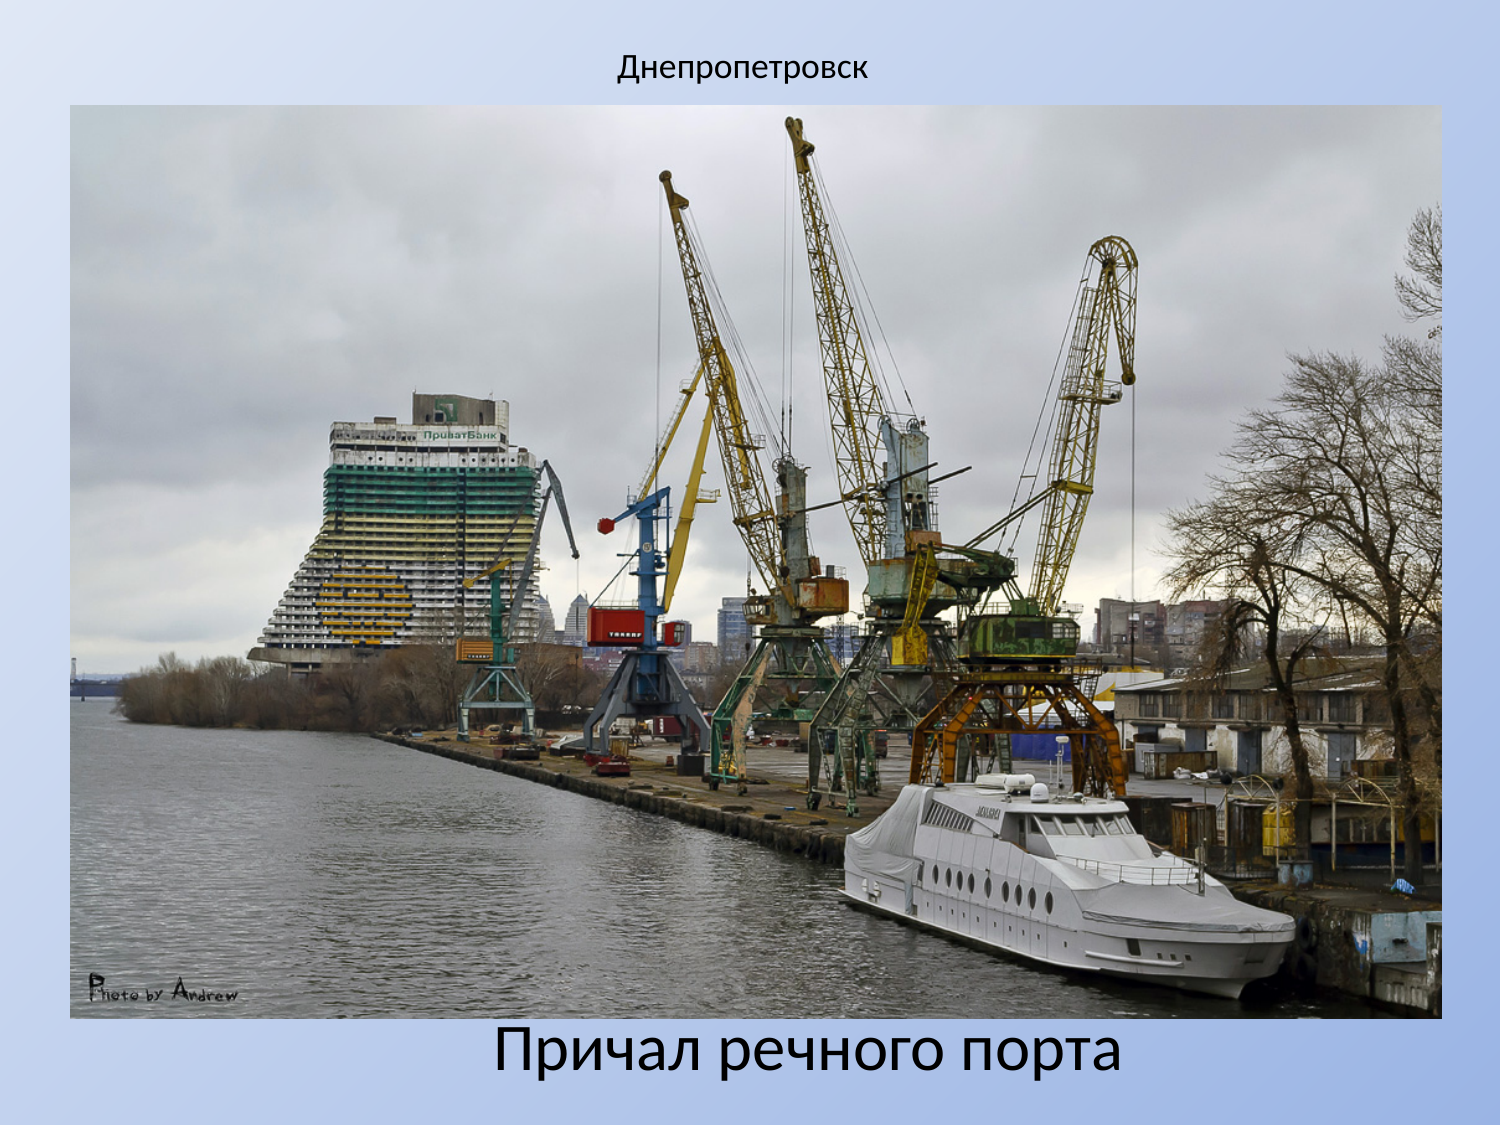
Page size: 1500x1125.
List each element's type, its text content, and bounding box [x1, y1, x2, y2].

title Днепропетровск [105, 35, 1381, 94]
subtitle Причал речного порта [187, 1028, 1430, 1102]
picture [70, 105, 1442, 1020]
